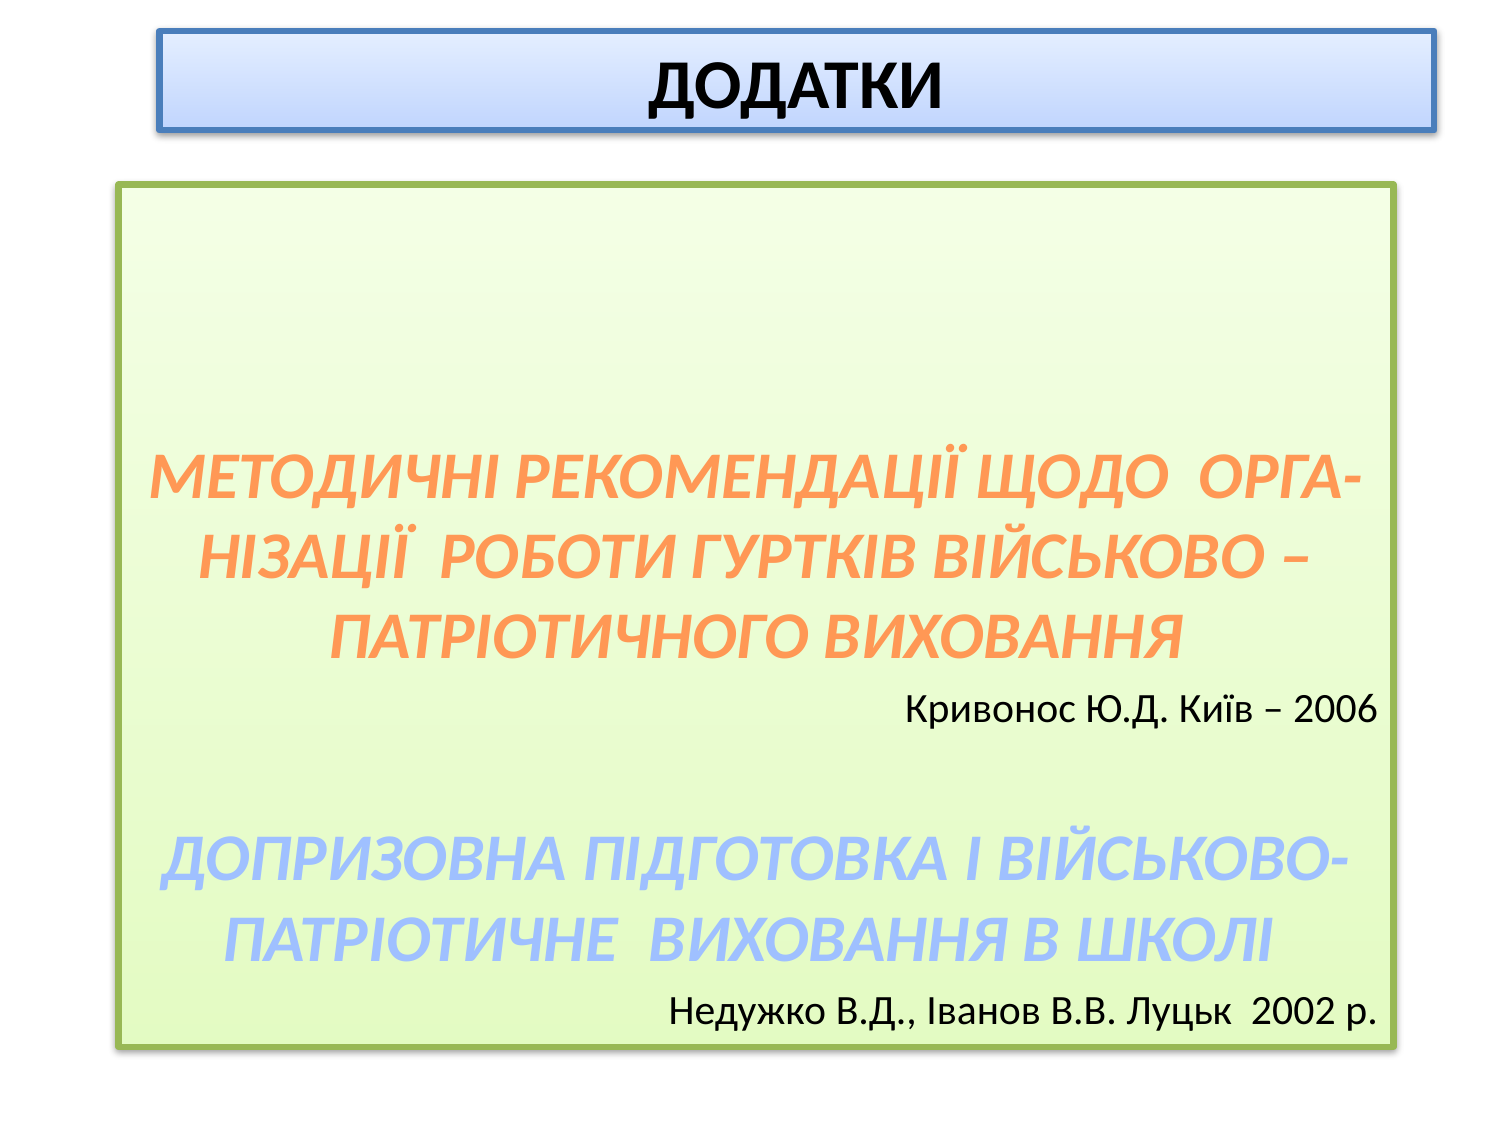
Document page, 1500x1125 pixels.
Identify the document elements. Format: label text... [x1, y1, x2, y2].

list МЕТОДИЧНІ РЕКОМЕНДАЦІЇ ЩОДО ОРГА-НІЗАЦІЇ РОБОТИ ГУРТКІВ ВІЙСЬКОВО – ПАТРІОТИЧНОГО ВИХОВАННЯ Кривонос Ю.Д. Київ – 2006 ДОПРИЗОВНА ПІДГОТОВКА І ВІЙСЬКОВО-ПАТРІОТИЧНЕ ВИХОВАННЯ В ШКОЛІ Недужко В.Д., Іванов В.В. Луцьк 2002 р. [118, 184, 1394, 1048]
title ДОДАТКИ [159, 30, 1435, 131]
